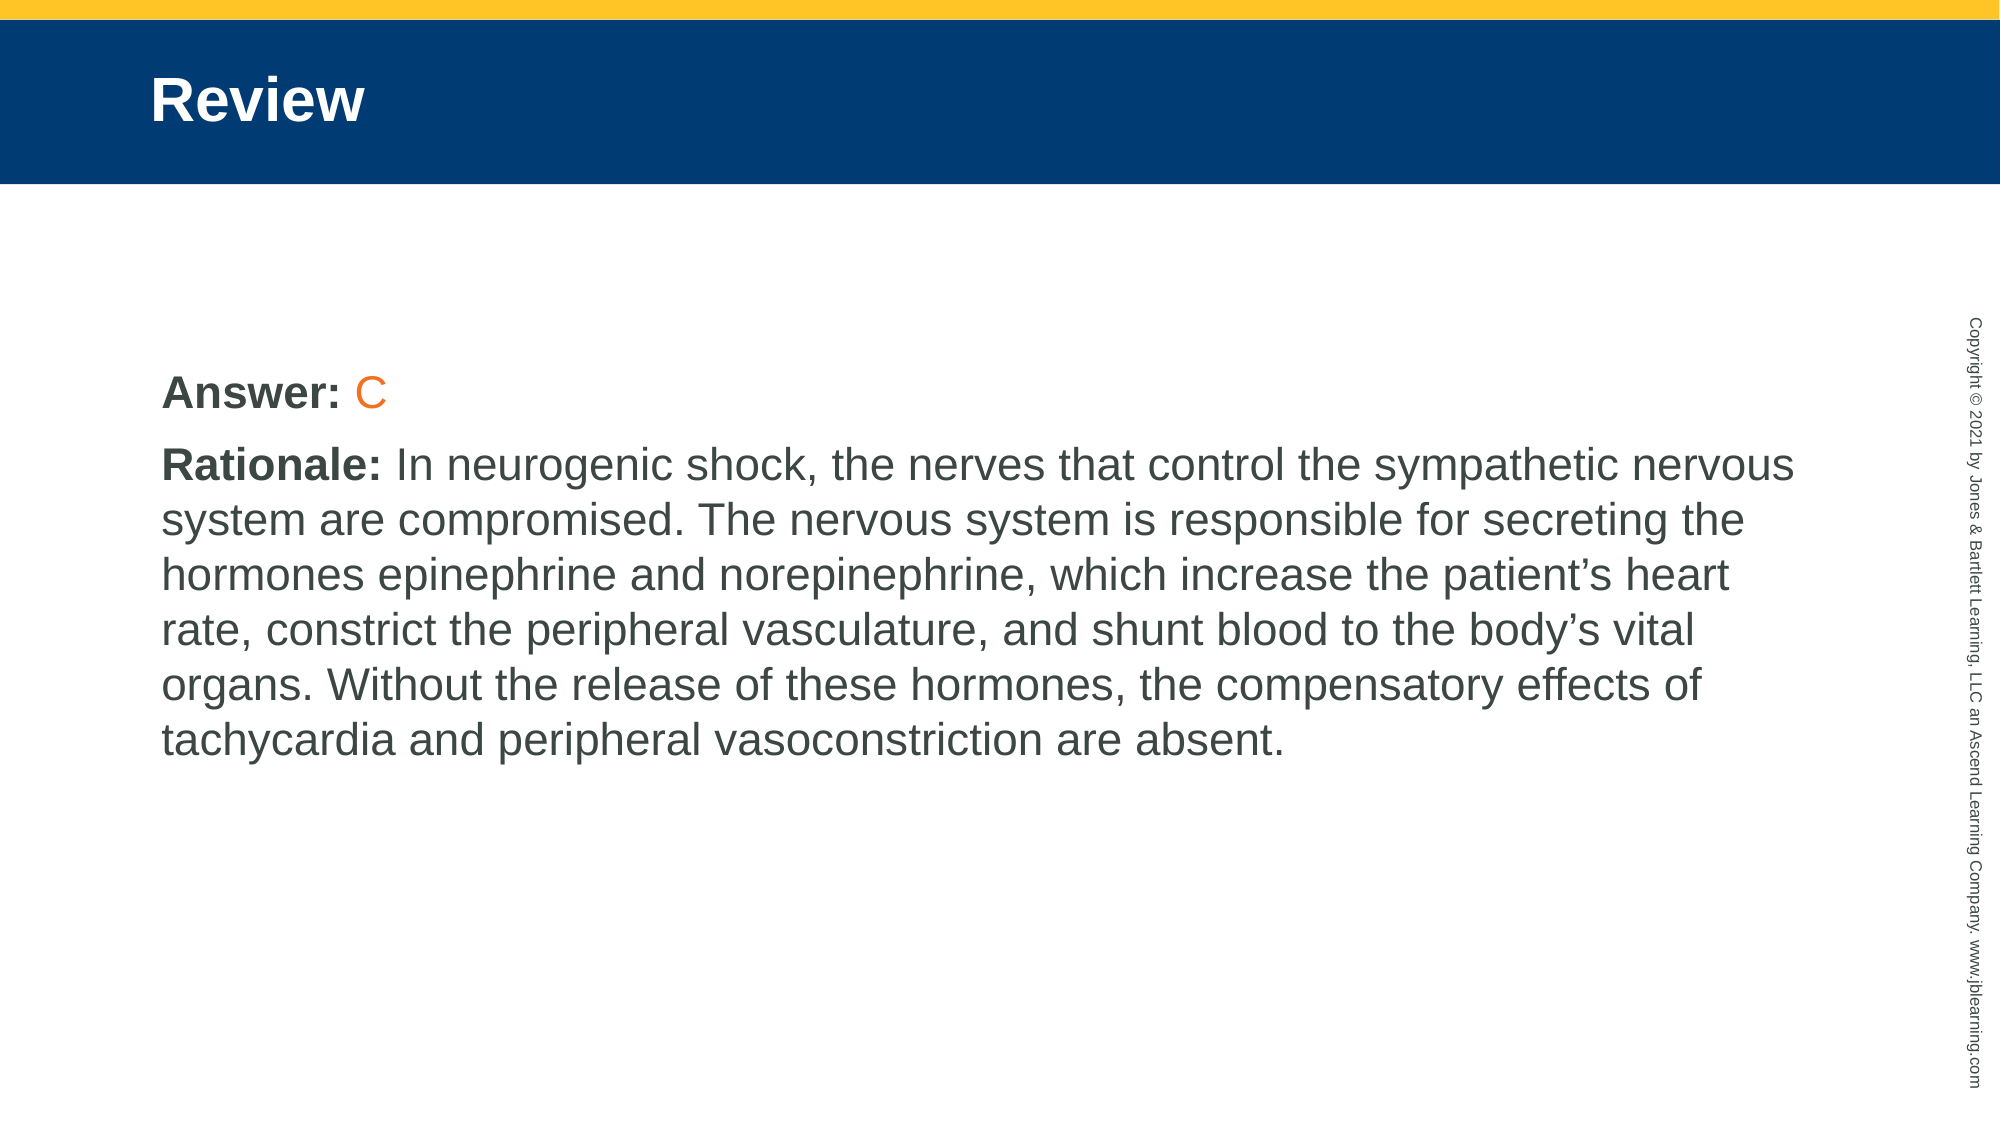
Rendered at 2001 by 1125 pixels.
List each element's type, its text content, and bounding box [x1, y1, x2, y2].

list Answer: C Rationale: In neurogenic shock, the nerves that control the sympathetic nervous system are compromised. The nervous system is responsible for secreting the hormones epinephrine and norepinephrine, which increase the patient’s heart rate, constrict the peripheral vasculature, and shunt blood to the body’s vital organs. Without the release of these hormones, the compensatory effects of tachycardia and peripheral vasoconstriction are absent. [146, 361, 1859, 1016]
title Review [0, 19, 2000, 185]
